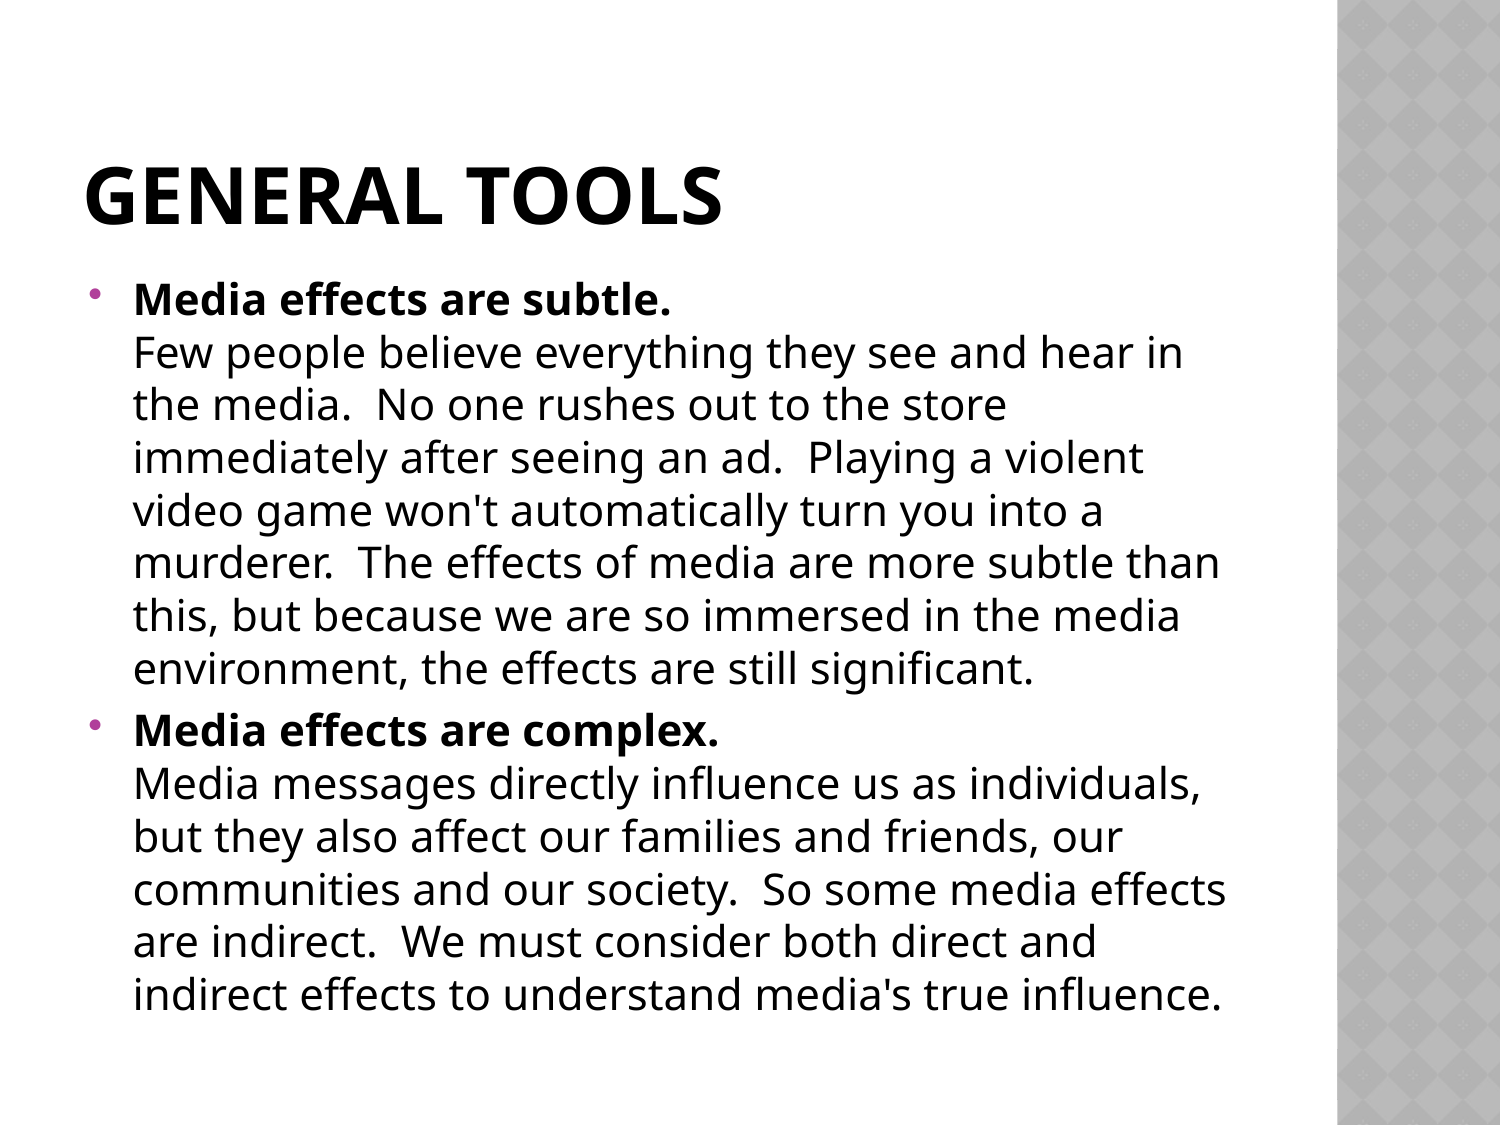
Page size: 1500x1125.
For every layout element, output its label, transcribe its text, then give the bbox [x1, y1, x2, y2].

title General Tools [75, 52, 1263, 240]
list Media effects are subtle. Few people believe everything they see and hear in the media. No one rushes out to the store immediately after seeing an ad. Playing a violent video game won't automatically turn you into a murderer. The effects of media are more subtle than this, but because we are so immersed in the media environment, the effects are still significant. Media effects are complex. Media messages directly influence us as individuals, but they also affect our families and friends, our communities and our society. So some media effects are indirect. We must consider both direct and indirect effects to understand media's true influence. [75, 264, 1263, 1059]
